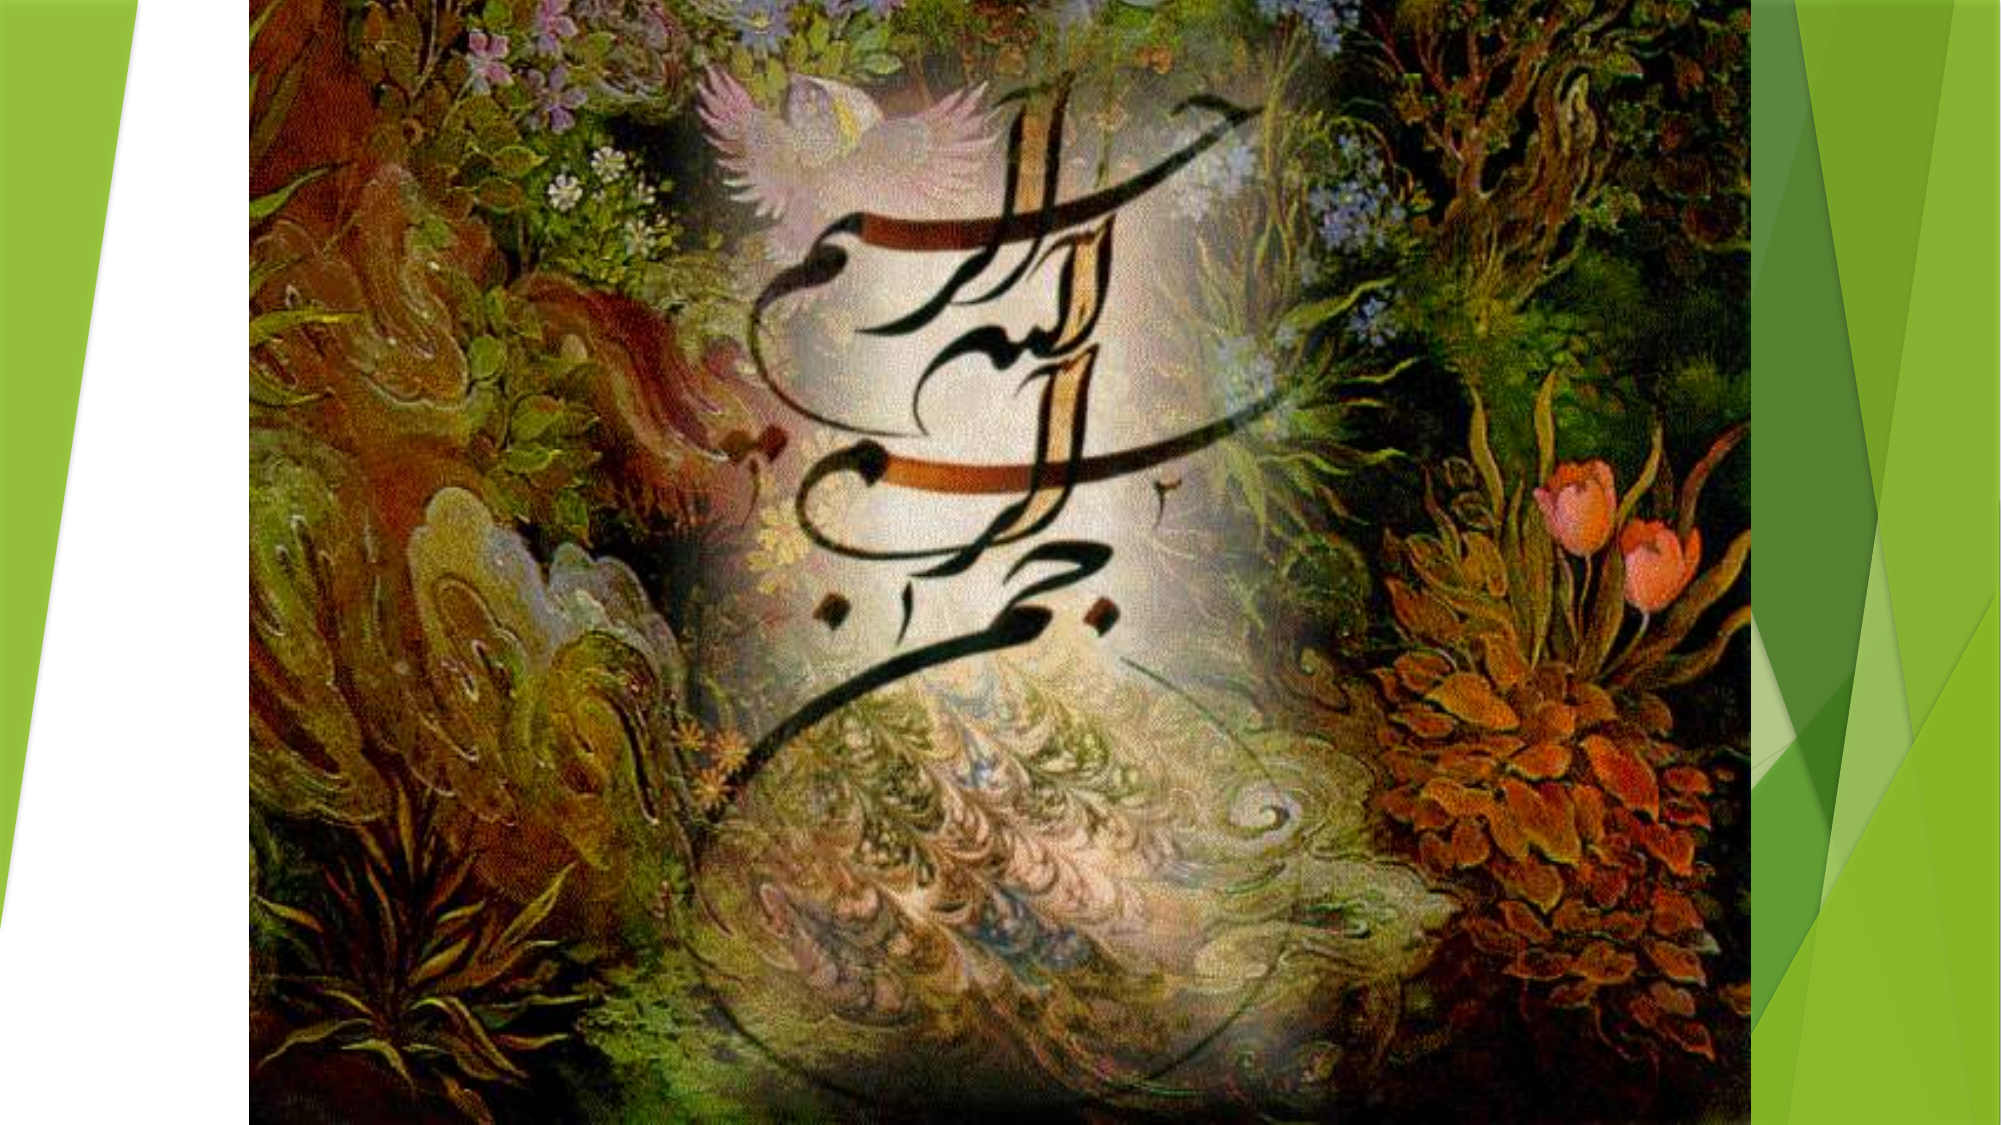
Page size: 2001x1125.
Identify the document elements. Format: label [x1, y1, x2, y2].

picture [249, 0, 1751, 1125]
